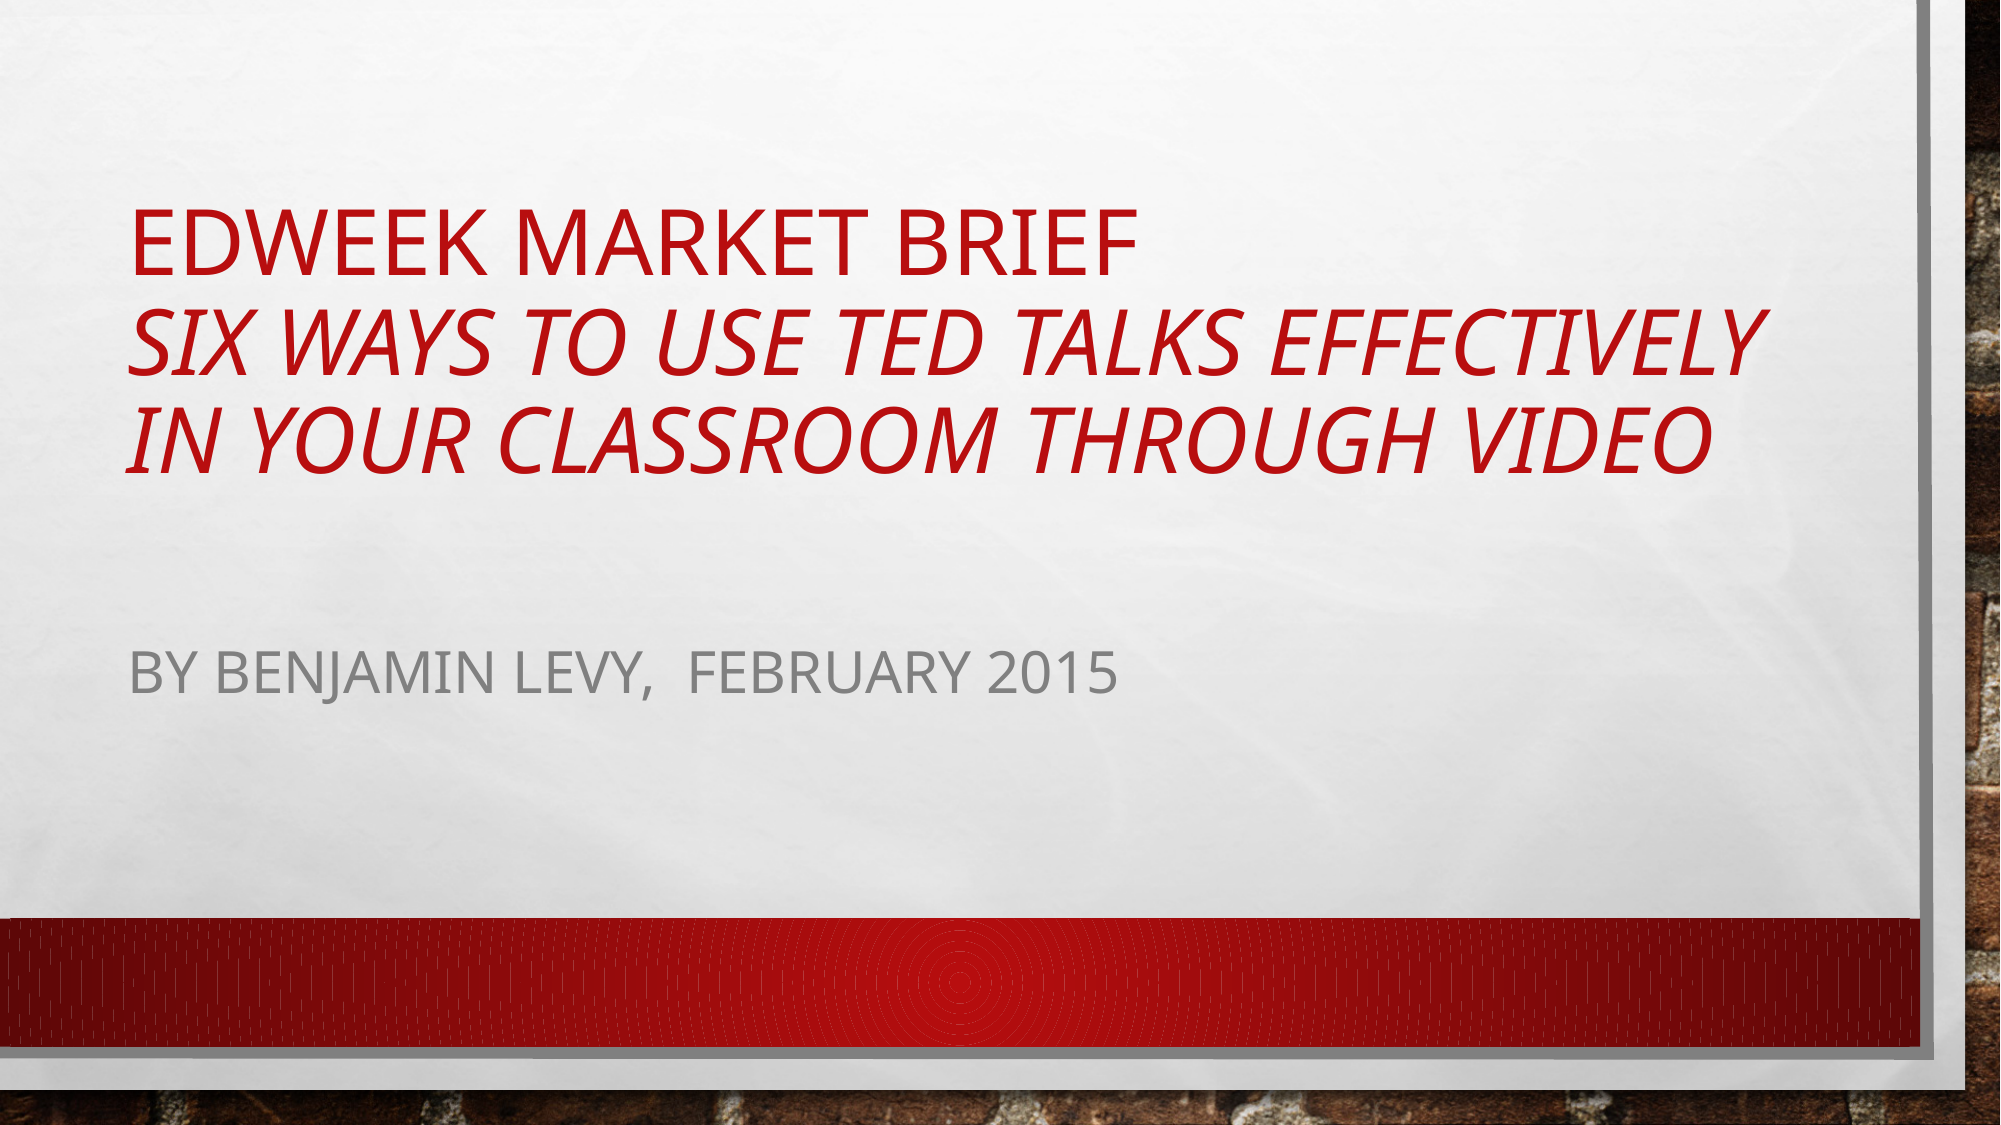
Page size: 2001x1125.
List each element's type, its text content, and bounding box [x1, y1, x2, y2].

picture [0, 0, 2000, 1125]
list by Benjamin Levy, February 2015 [112, 613, 1818, 883]
title EdWeek Market Brief Six Ways to use TED Talks Effectively in Your Classroom Through Video [112, 112, 1818, 613]
